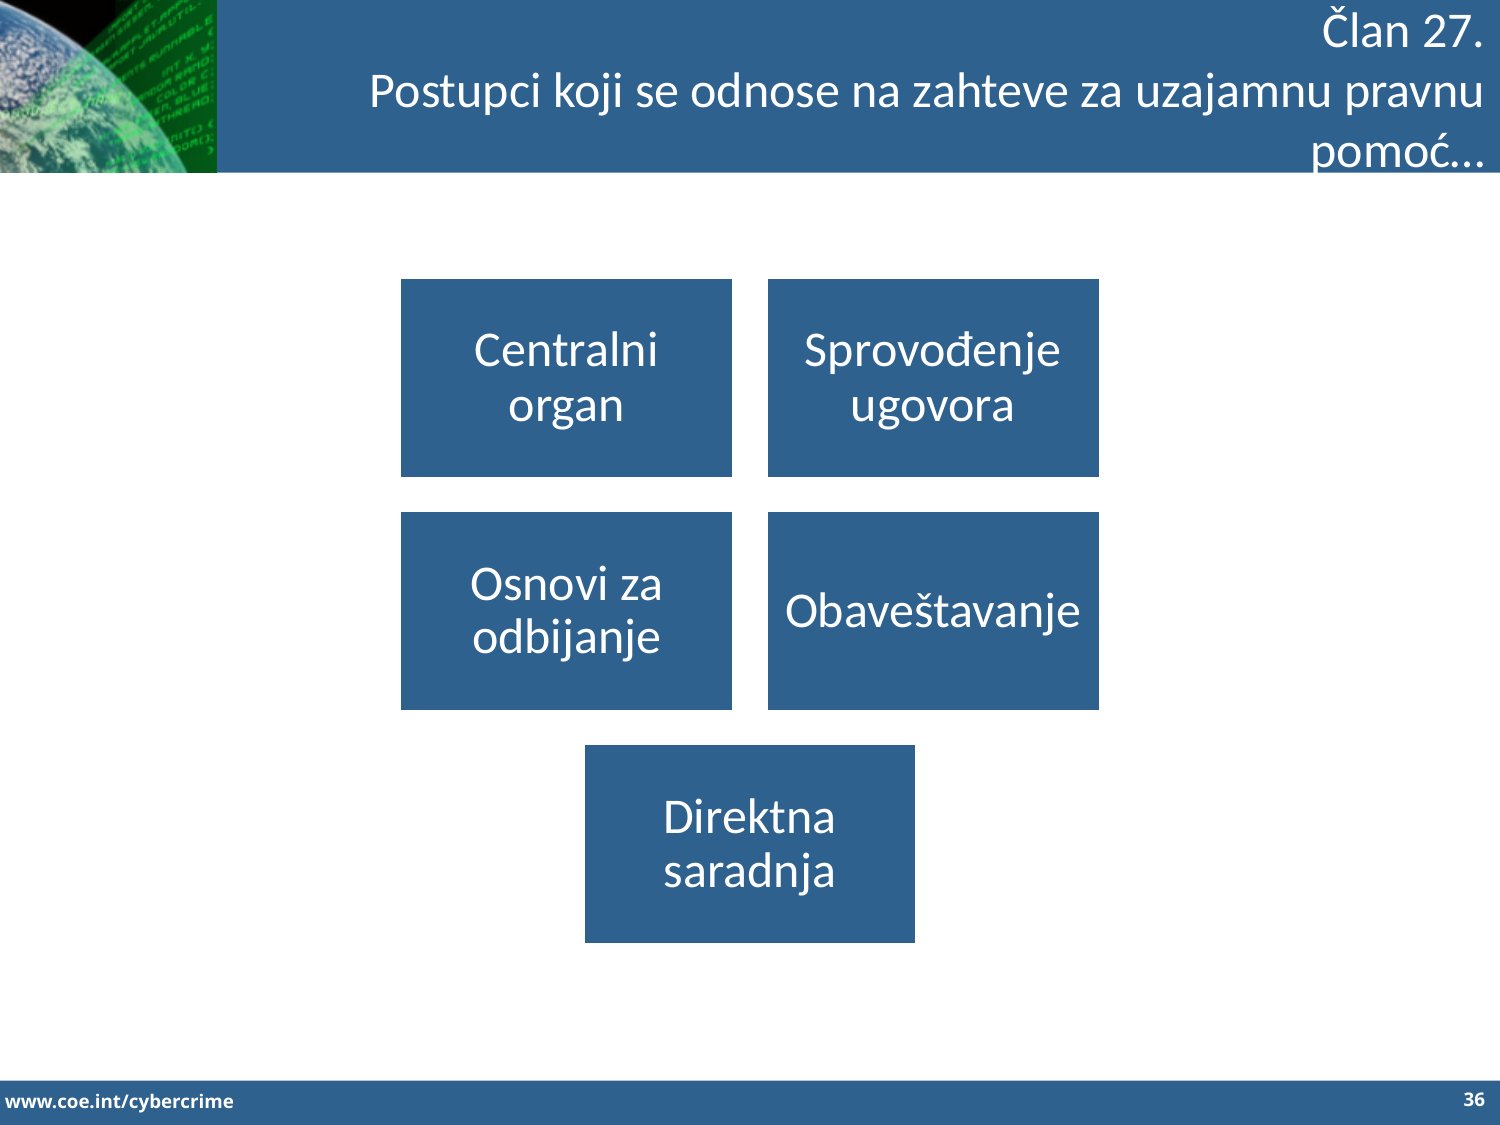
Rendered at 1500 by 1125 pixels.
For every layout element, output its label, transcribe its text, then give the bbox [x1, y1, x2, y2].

text_box Član 27. Postupci koji se odnose na zahteve za uzajamnu pravnu pomoć… [274, 11, 1500, 164]
picture [0, 1, 217, 173]
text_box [249, 277, 1250, 945]
slide_number 36 [1149, 1079, 1500, 1125]
